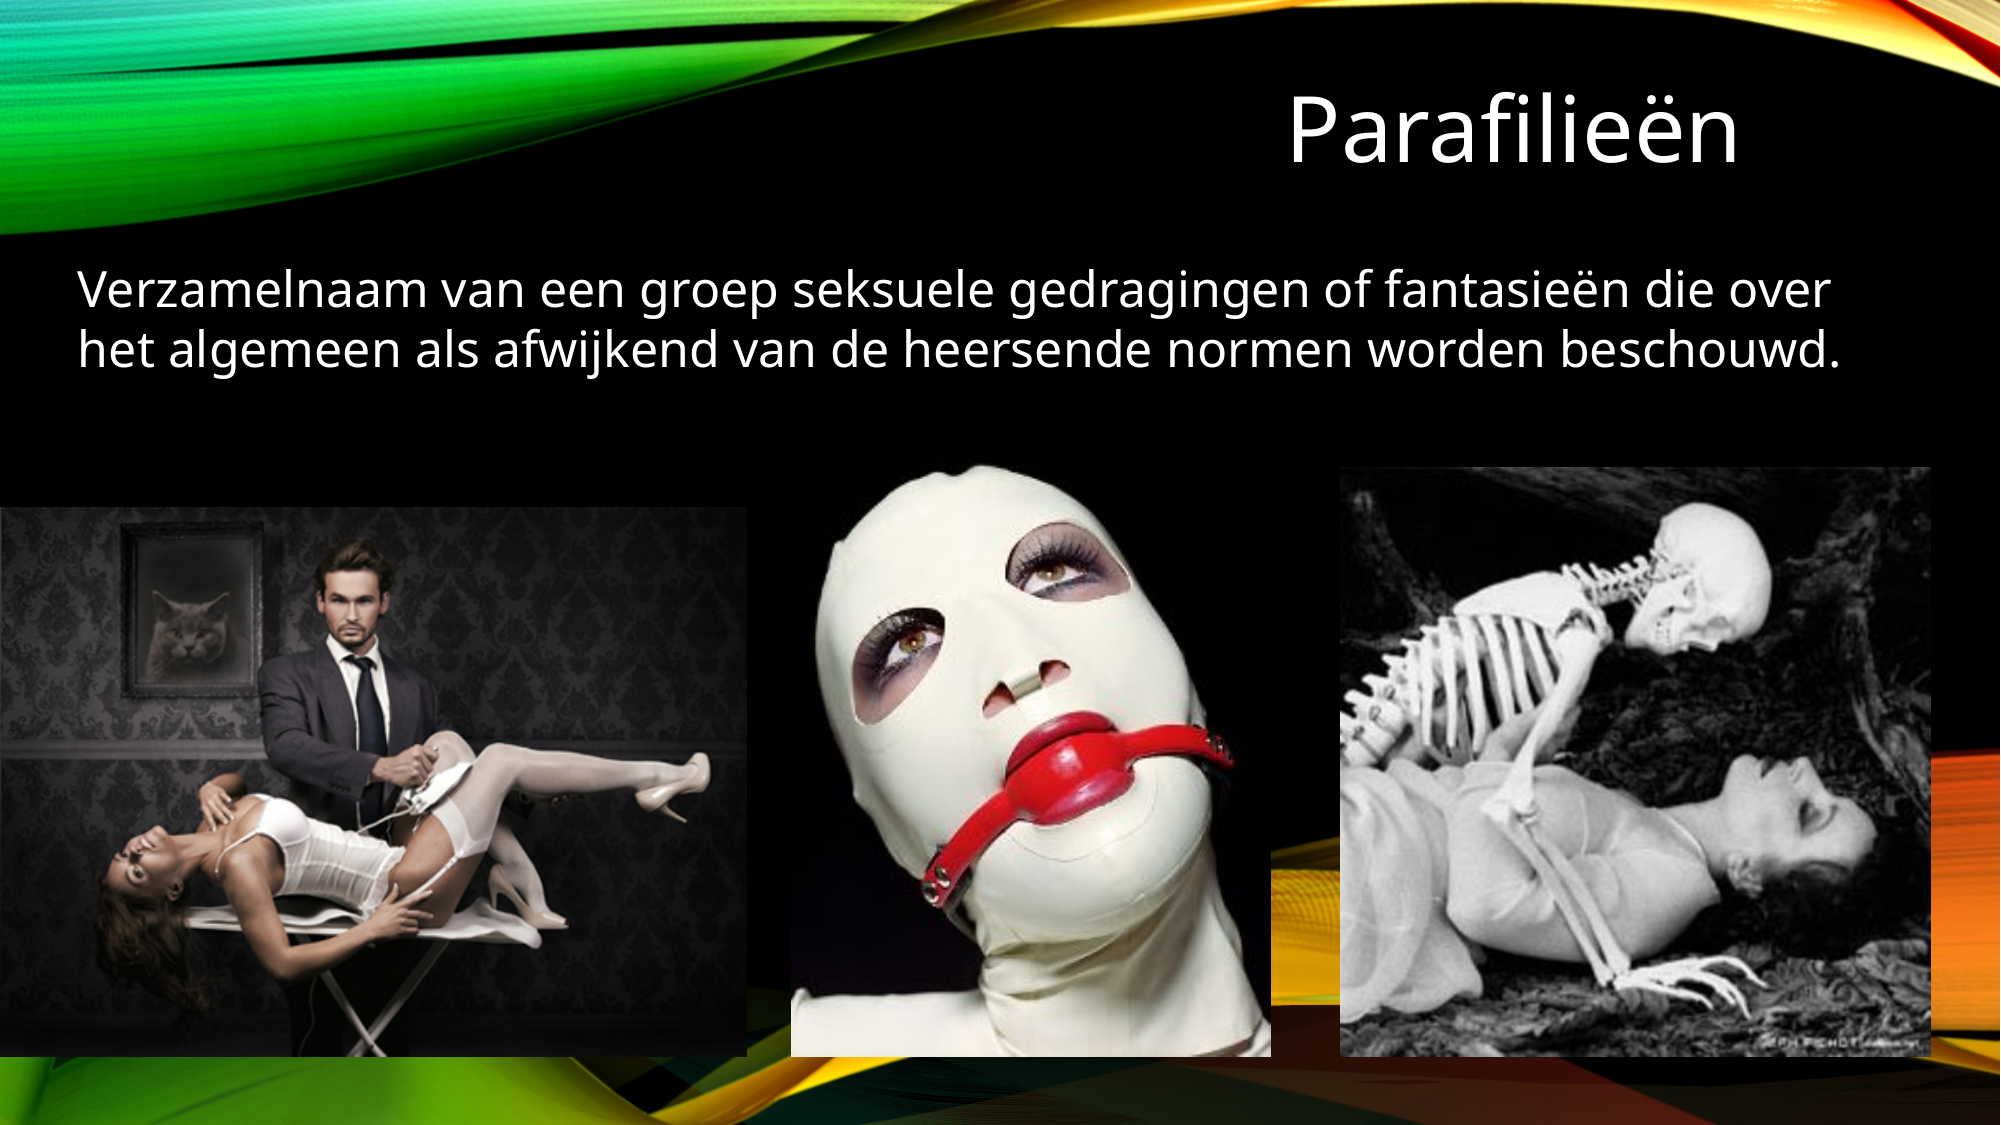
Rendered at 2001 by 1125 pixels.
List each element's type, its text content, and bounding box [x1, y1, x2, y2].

subtitle Parafilieën [1270, 76, 1768, 189]
text_box Verzamelnaam van een groep seksuele gedragingen of fantasieën die over het algemeen als afwijkend van de heersende normen worden beschouwd. [63, 249, 1931, 385]
picture [0, 427, 2000, 1125]
picture [0, 0, 2000, 237]
